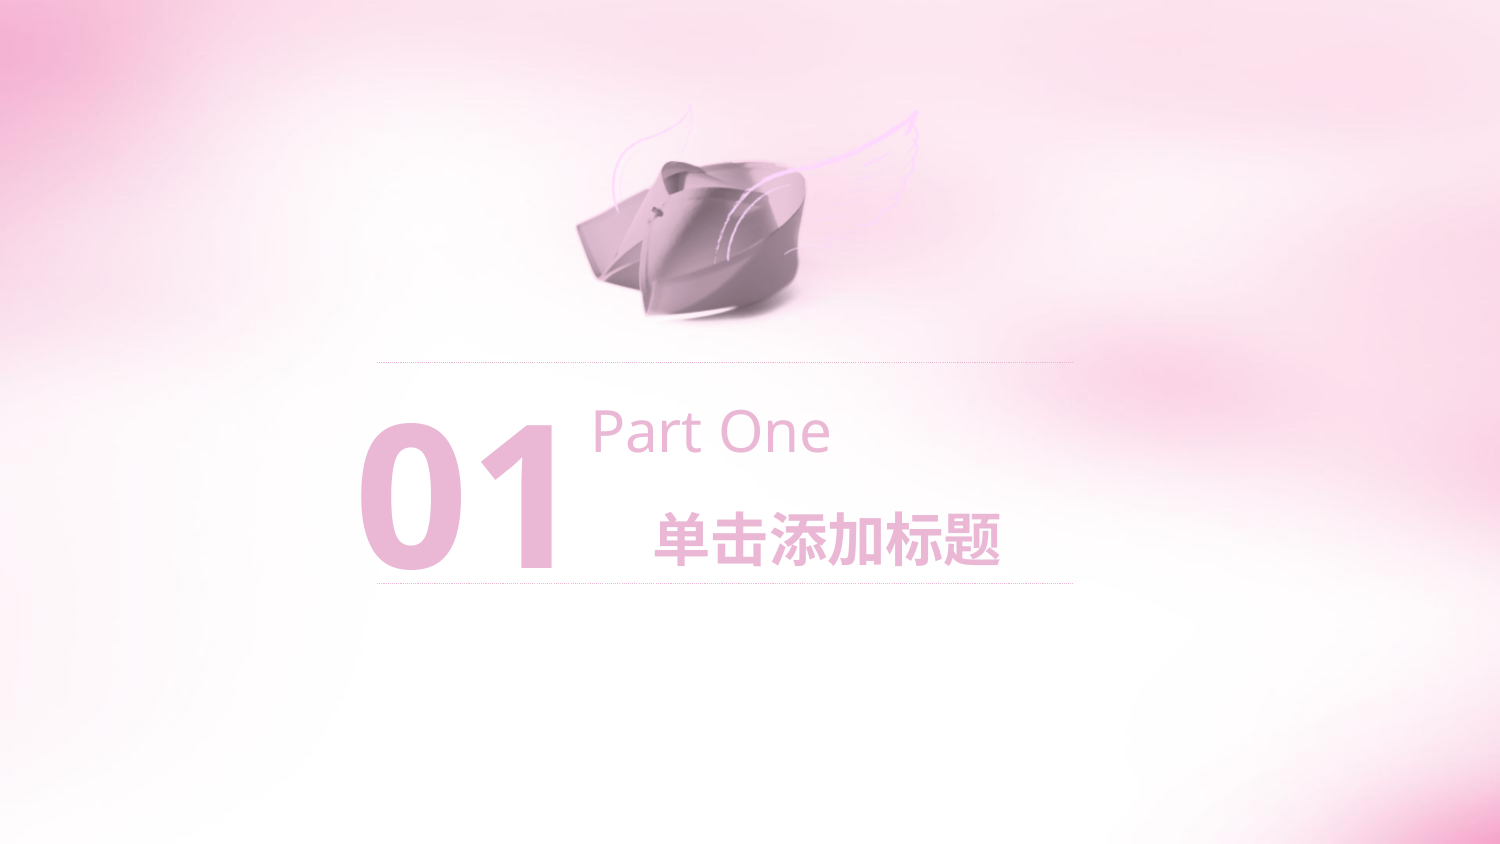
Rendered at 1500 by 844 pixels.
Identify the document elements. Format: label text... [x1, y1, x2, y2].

text_box 01 [339, 361, 599, 617]
text_box 单击添加标题 [637, 495, 1103, 581]
picture [0, 0, 1500, 844]
text_box Part One [599, 387, 848, 472]
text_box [552, 93, 969, 332]
